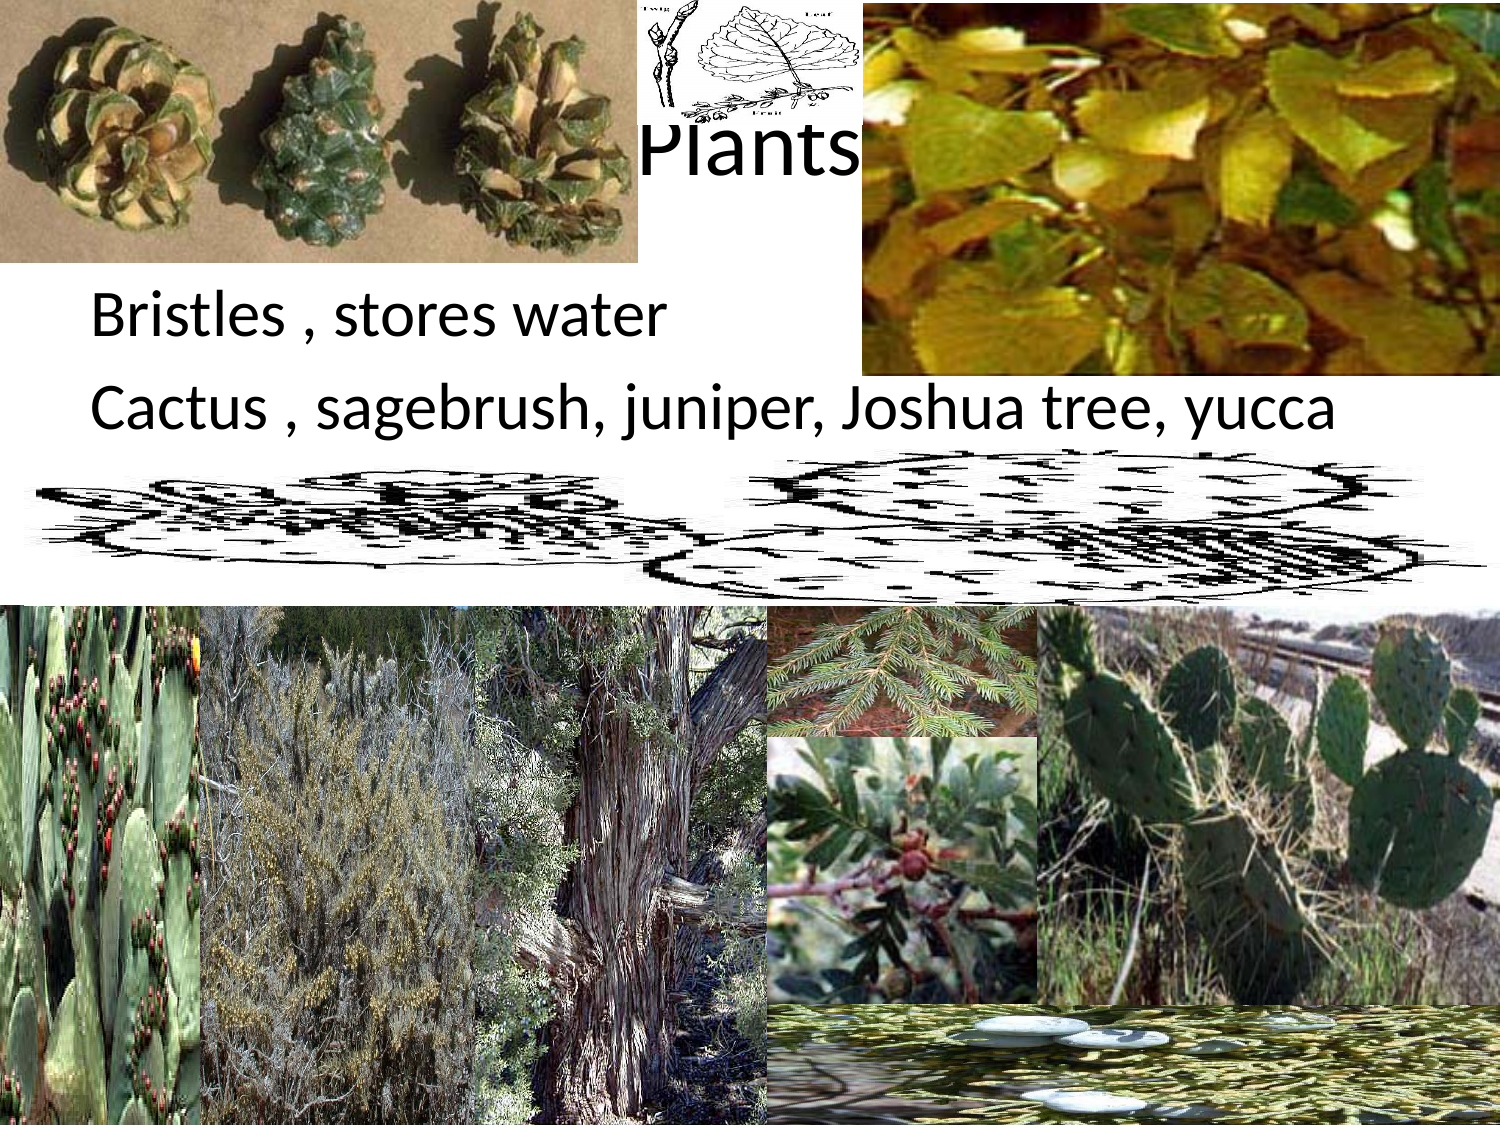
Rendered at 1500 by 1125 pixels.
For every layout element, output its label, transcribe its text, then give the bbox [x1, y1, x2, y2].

list Bristles , stores water Cactus , sagebrush, juniper, Joshua tree, yucca [75, 262, 1425, 448]
picture [0, 449, 1500, 1125]
picture [0, 0, 1500, 377]
title Plants [641, 135, 857, 233]
